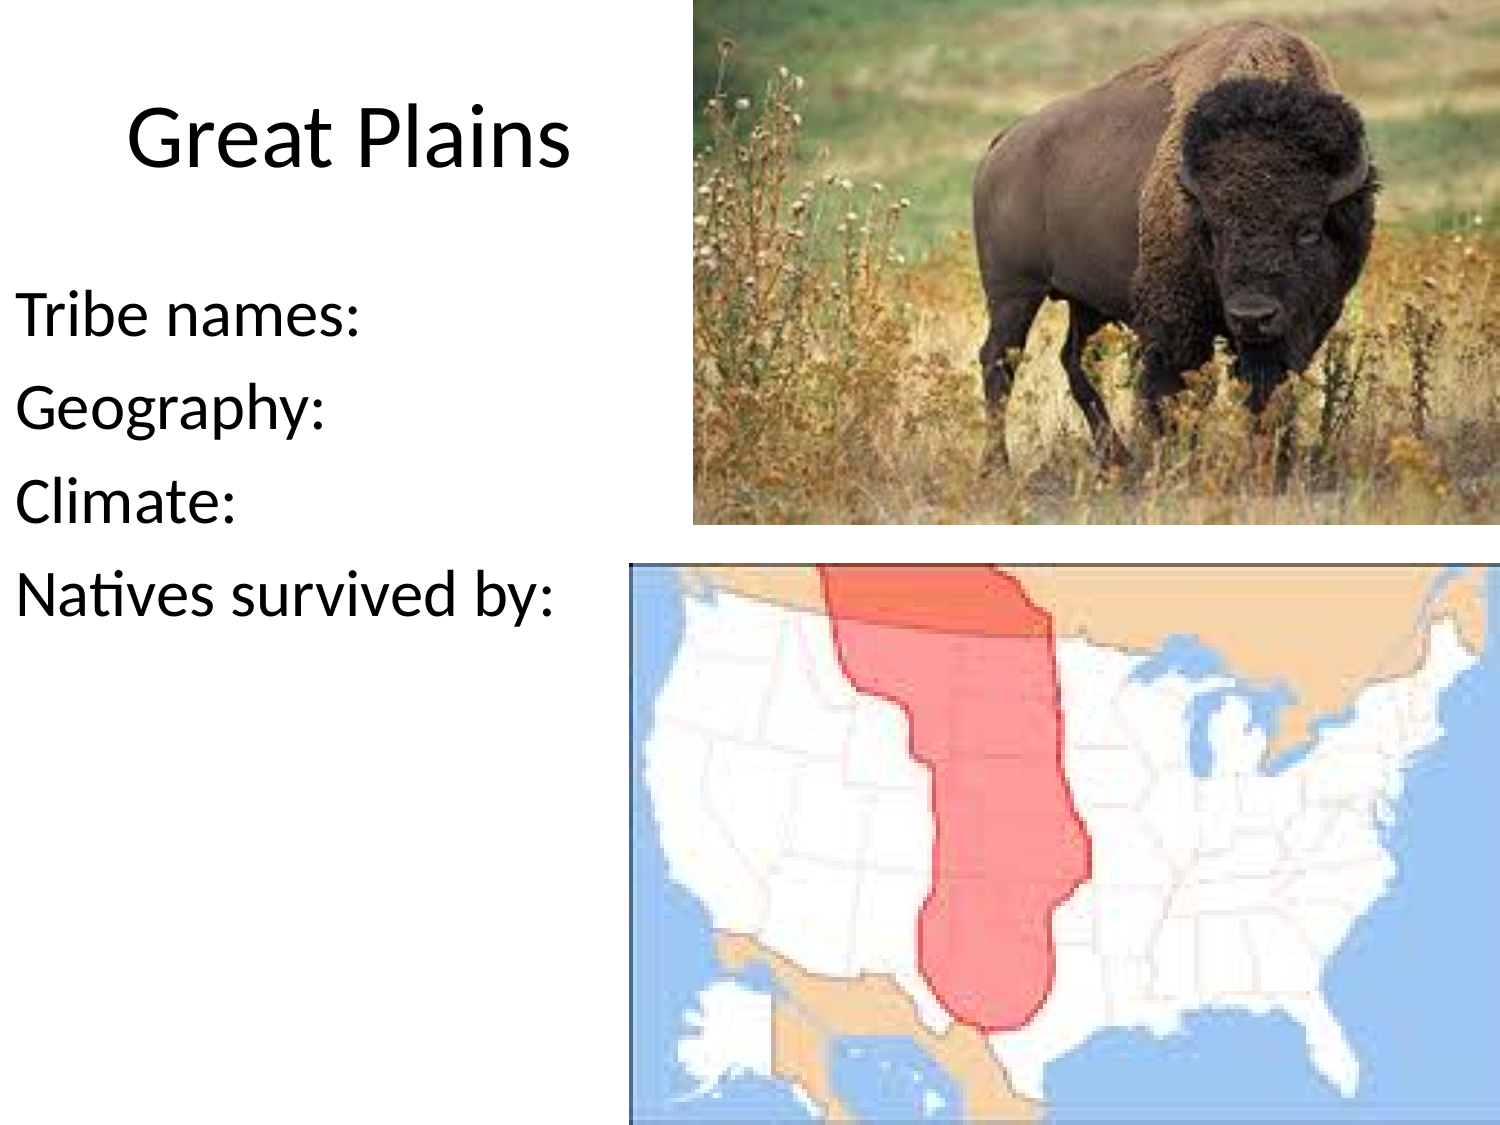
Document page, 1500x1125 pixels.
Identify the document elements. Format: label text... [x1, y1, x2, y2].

picture [629, 563, 1500, 1125]
picture [693, 0, 1500, 526]
list Tribe names: Geography: Climate: Natives survived by: [0, 262, 1350, 1005]
title Great Plains [50, 37, 650, 225]
